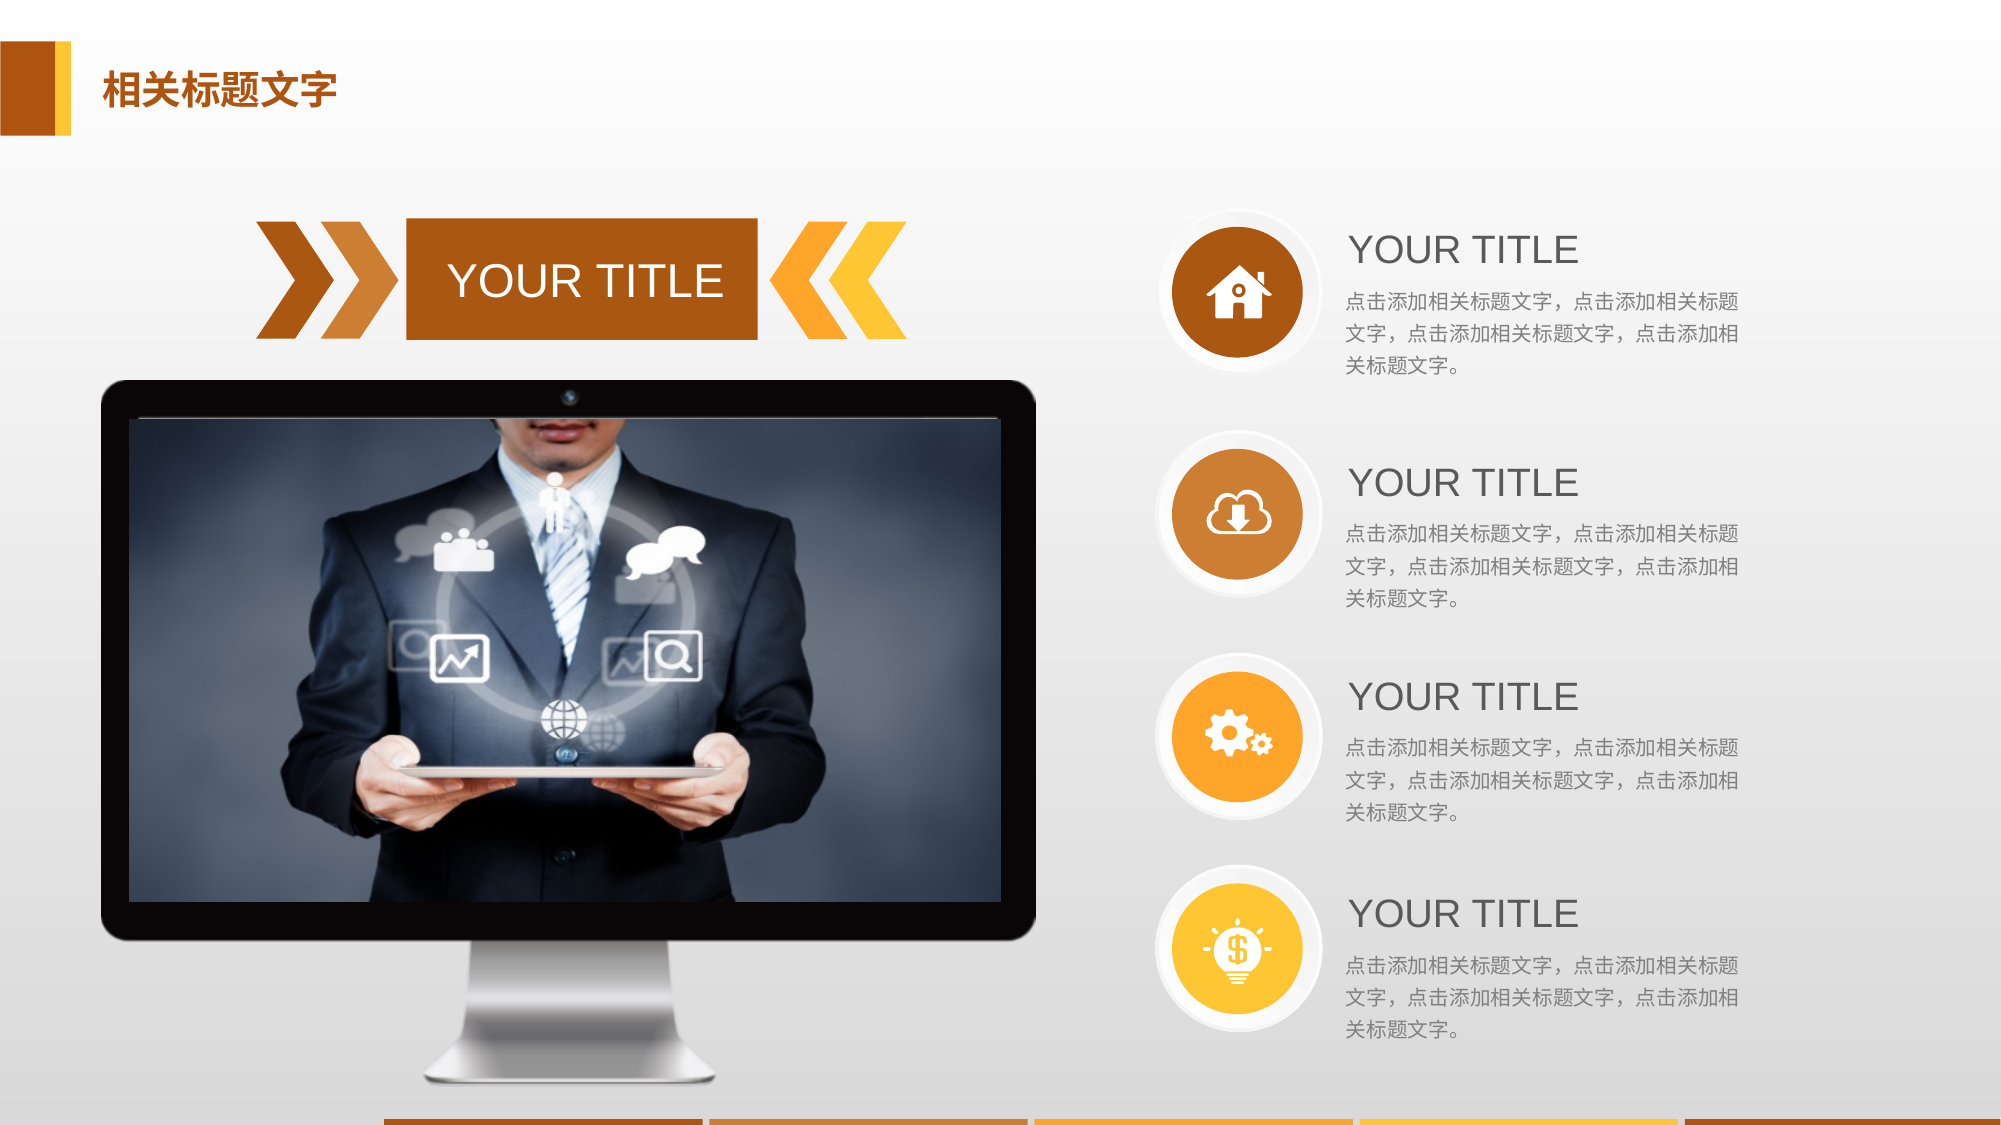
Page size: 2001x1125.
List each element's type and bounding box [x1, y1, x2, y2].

text_box [0, 41, 2001, 1125]
